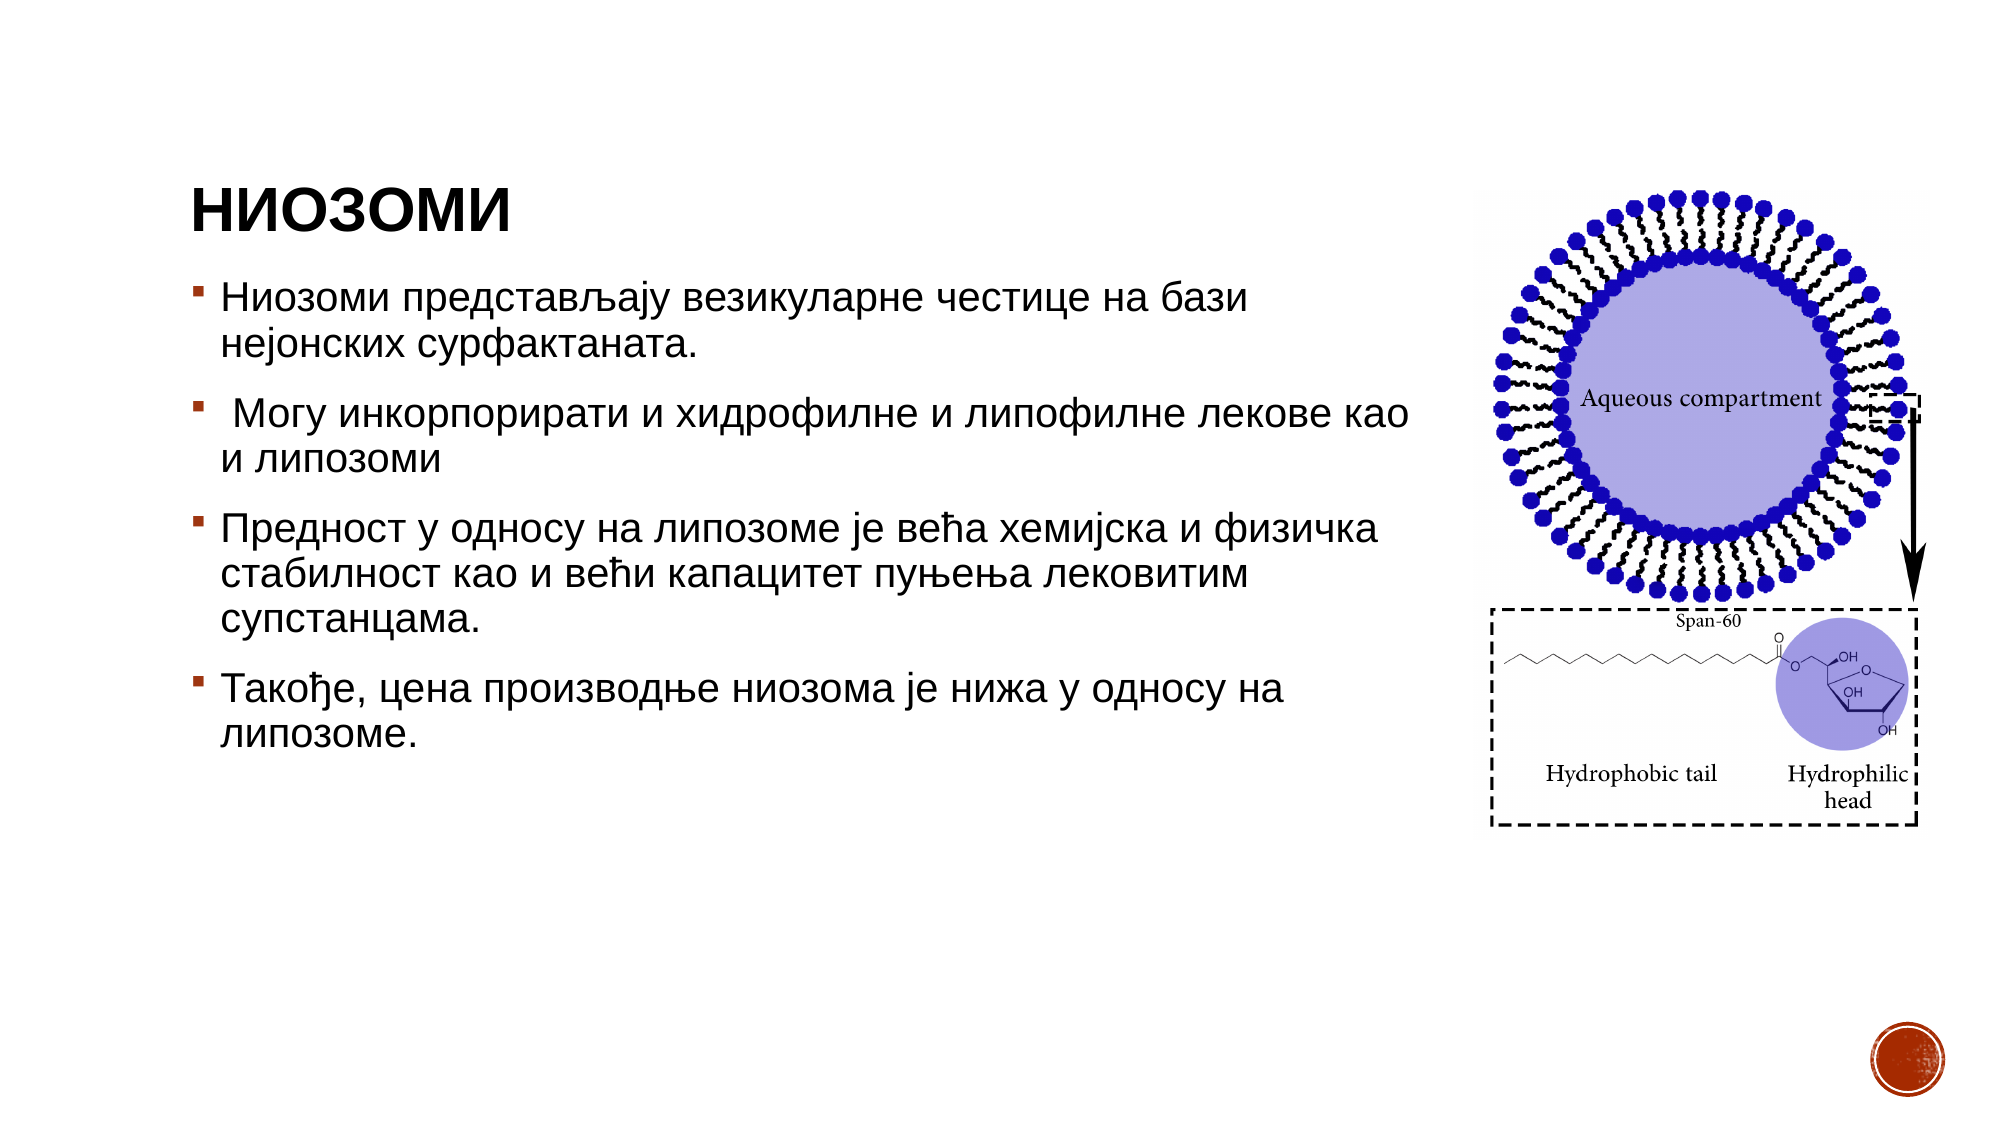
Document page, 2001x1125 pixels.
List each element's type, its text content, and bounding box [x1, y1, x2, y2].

picture [1473, 190, 1930, 840]
list Ниозоми представљају везикуларне честице на бази нејонских сурфактаната. Могу инкорпорирати и хидрофилне и липофилне лекове као и липозоми Предност у односу на липозоме је већа хемијска и физичка стабилност као и већи капацитет пуњења лековитим супстанцама. Такође, цена производње ниозома је нижа у односу на липозоме. [175, 268, 1447, 1013]
title ниозоми [175, 79, 1826, 344]
